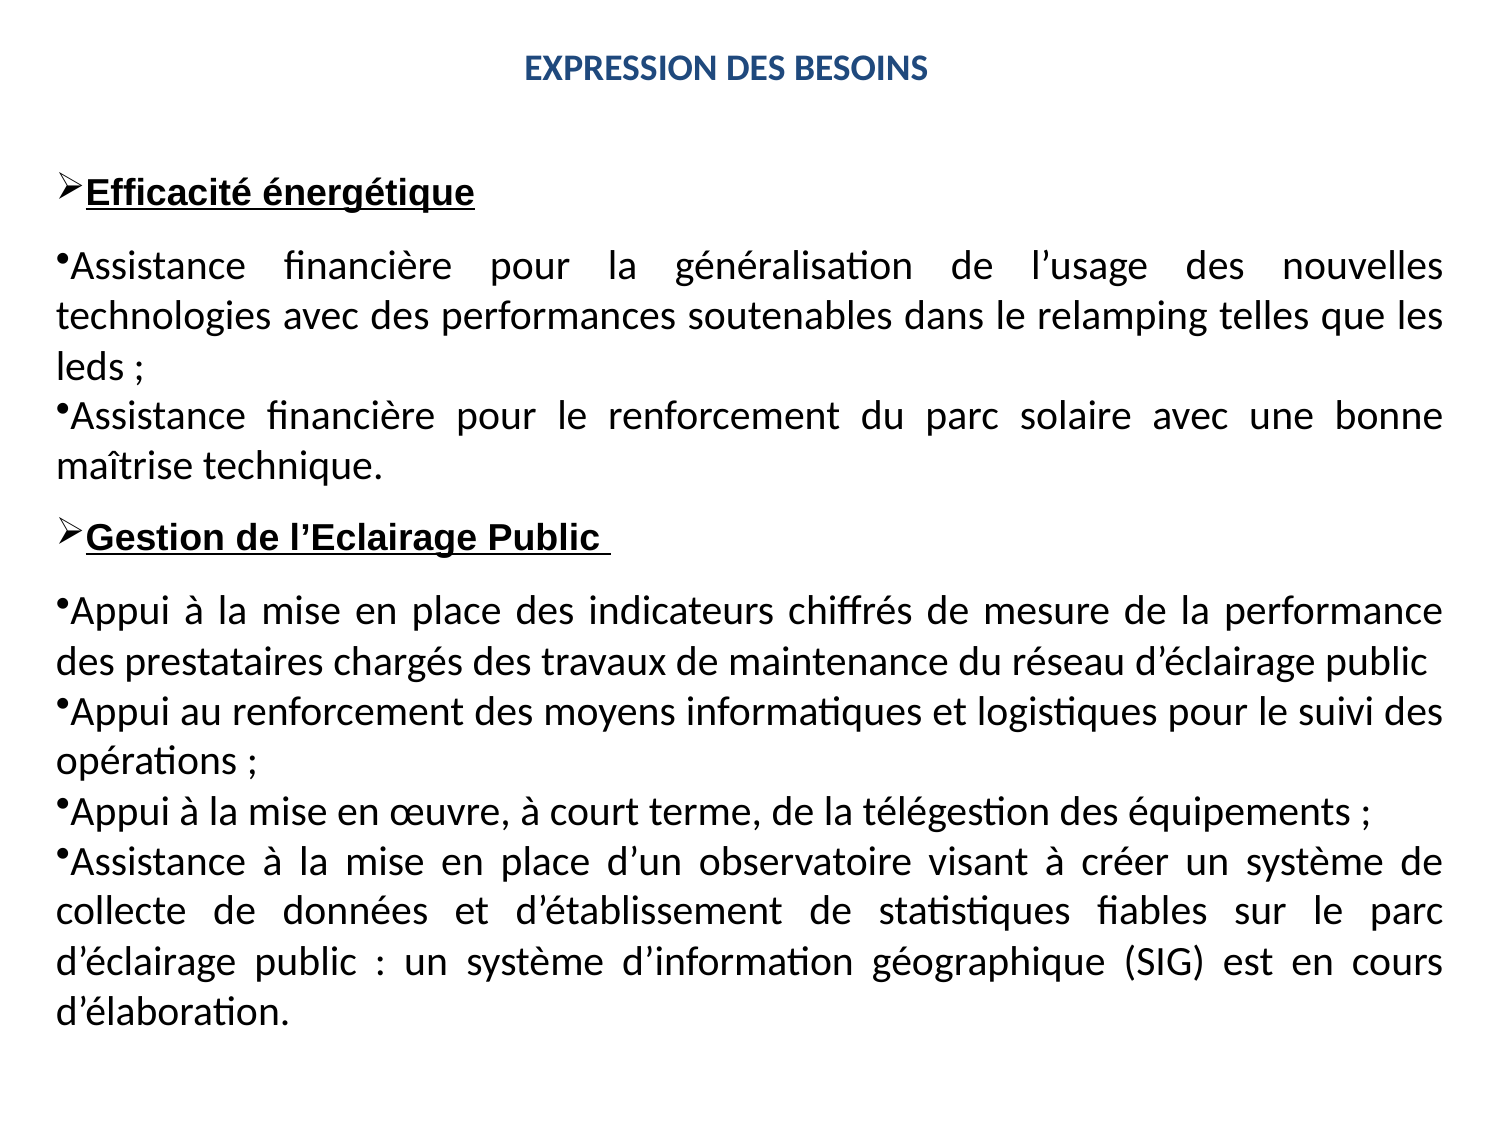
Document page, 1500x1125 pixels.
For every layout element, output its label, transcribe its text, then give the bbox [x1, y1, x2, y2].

text_box EXPRESSION DES BESOINS [257, 35, 1196, 95]
text_box Efficacité énergétique Assistance financière pour la généralisation de l’usage des nouvelles technologies avec des performances soutenables dans le relamping telles que les leds ; Assistance financière pour le renforcement du parc solaire avec une bonne maîtrise technique. Gestion de l’Eclairage Public Appui à la mise en place des indicateurs chiffrés de mesure de la performance des prestataires chargés des travaux de maintenance du réseau d’éclairage public Appui au renforcement des moyens informatiques et logistiques pour le suivi des opérations ; Appui à la mise en œuvre, à court terme, de la télégestion des équipements ; Assistance à la mise en place d’un observatoire visant à créer un système de collecte de données et d’établissement de statistiques fiables sur le parc d’éclairage public : un système d’information géographique (SIG) est en cours d’élaboration. [40, 160, 1459, 1041]
